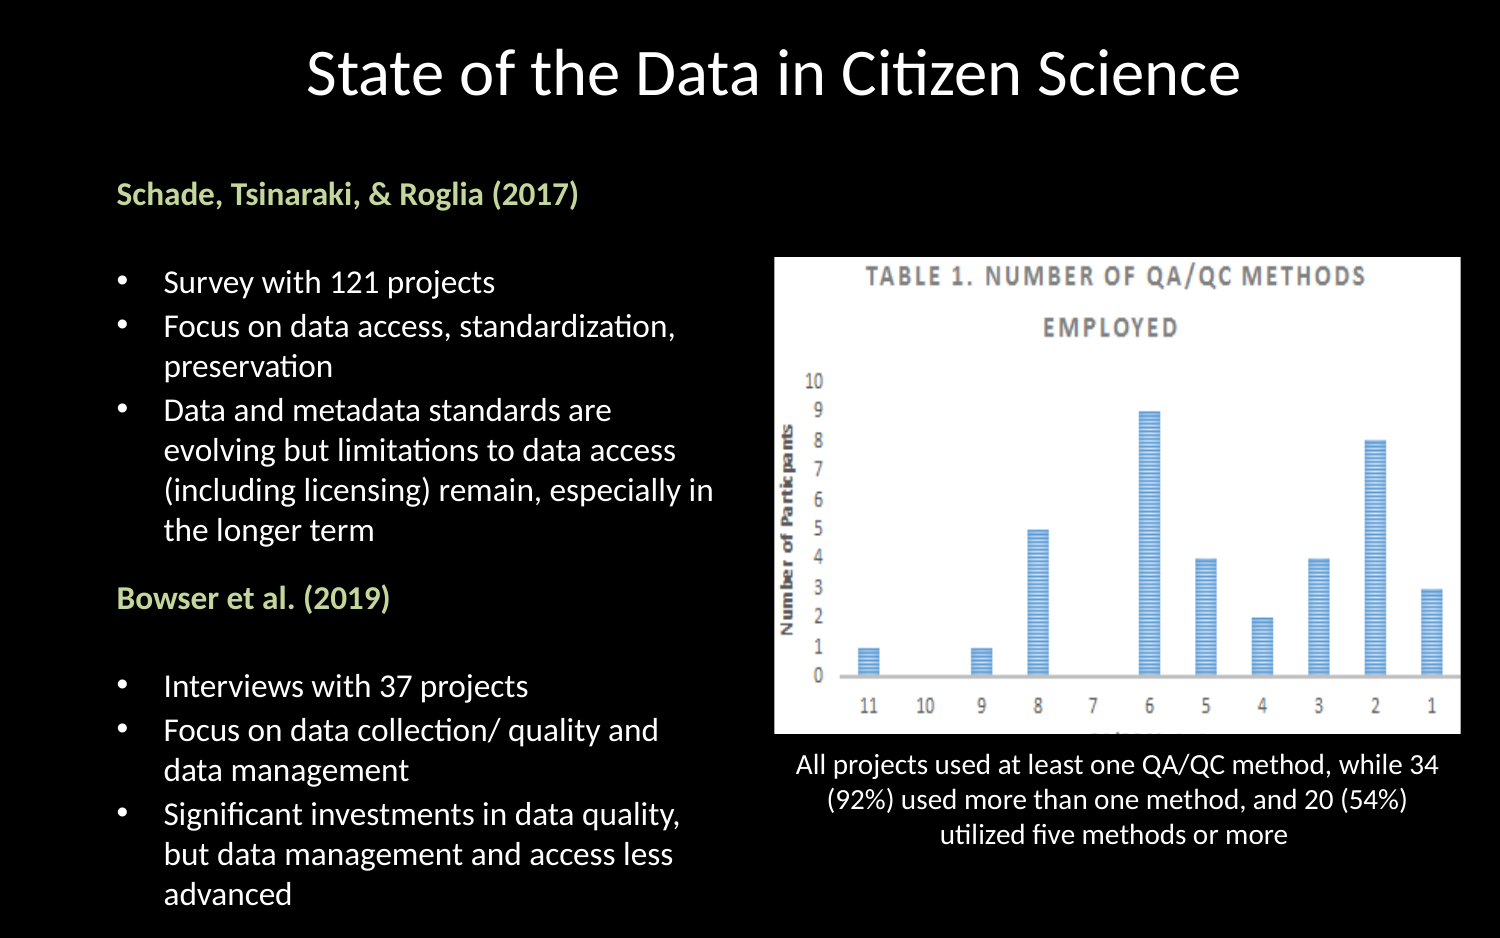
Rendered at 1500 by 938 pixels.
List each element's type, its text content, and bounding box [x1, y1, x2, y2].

text_box All projects used at least one QA/QC method, while 34 (92%) used more than one method, and 20 (54%) utilized five methods or more [774, 741, 1461, 858]
text_box State of the Data in Citizen Science [291, 21, 1257, 117]
picture [774, 257, 1461, 734]
text_box Schade, Tsinaraki, & Roglia (2017) Survey with 121 projects Focus on data access, standardization, preservation Data and metadata standards are evolving but limitations to data access (including licensing) remain, especially in the longer term [101, 164, 738, 568]
text_box Bowser et al. (2019) Interviews with 37 projects Focus on data collection/ quality and data management Significant investments in data quality, but data management and access less advanced [101, 568, 738, 938]
